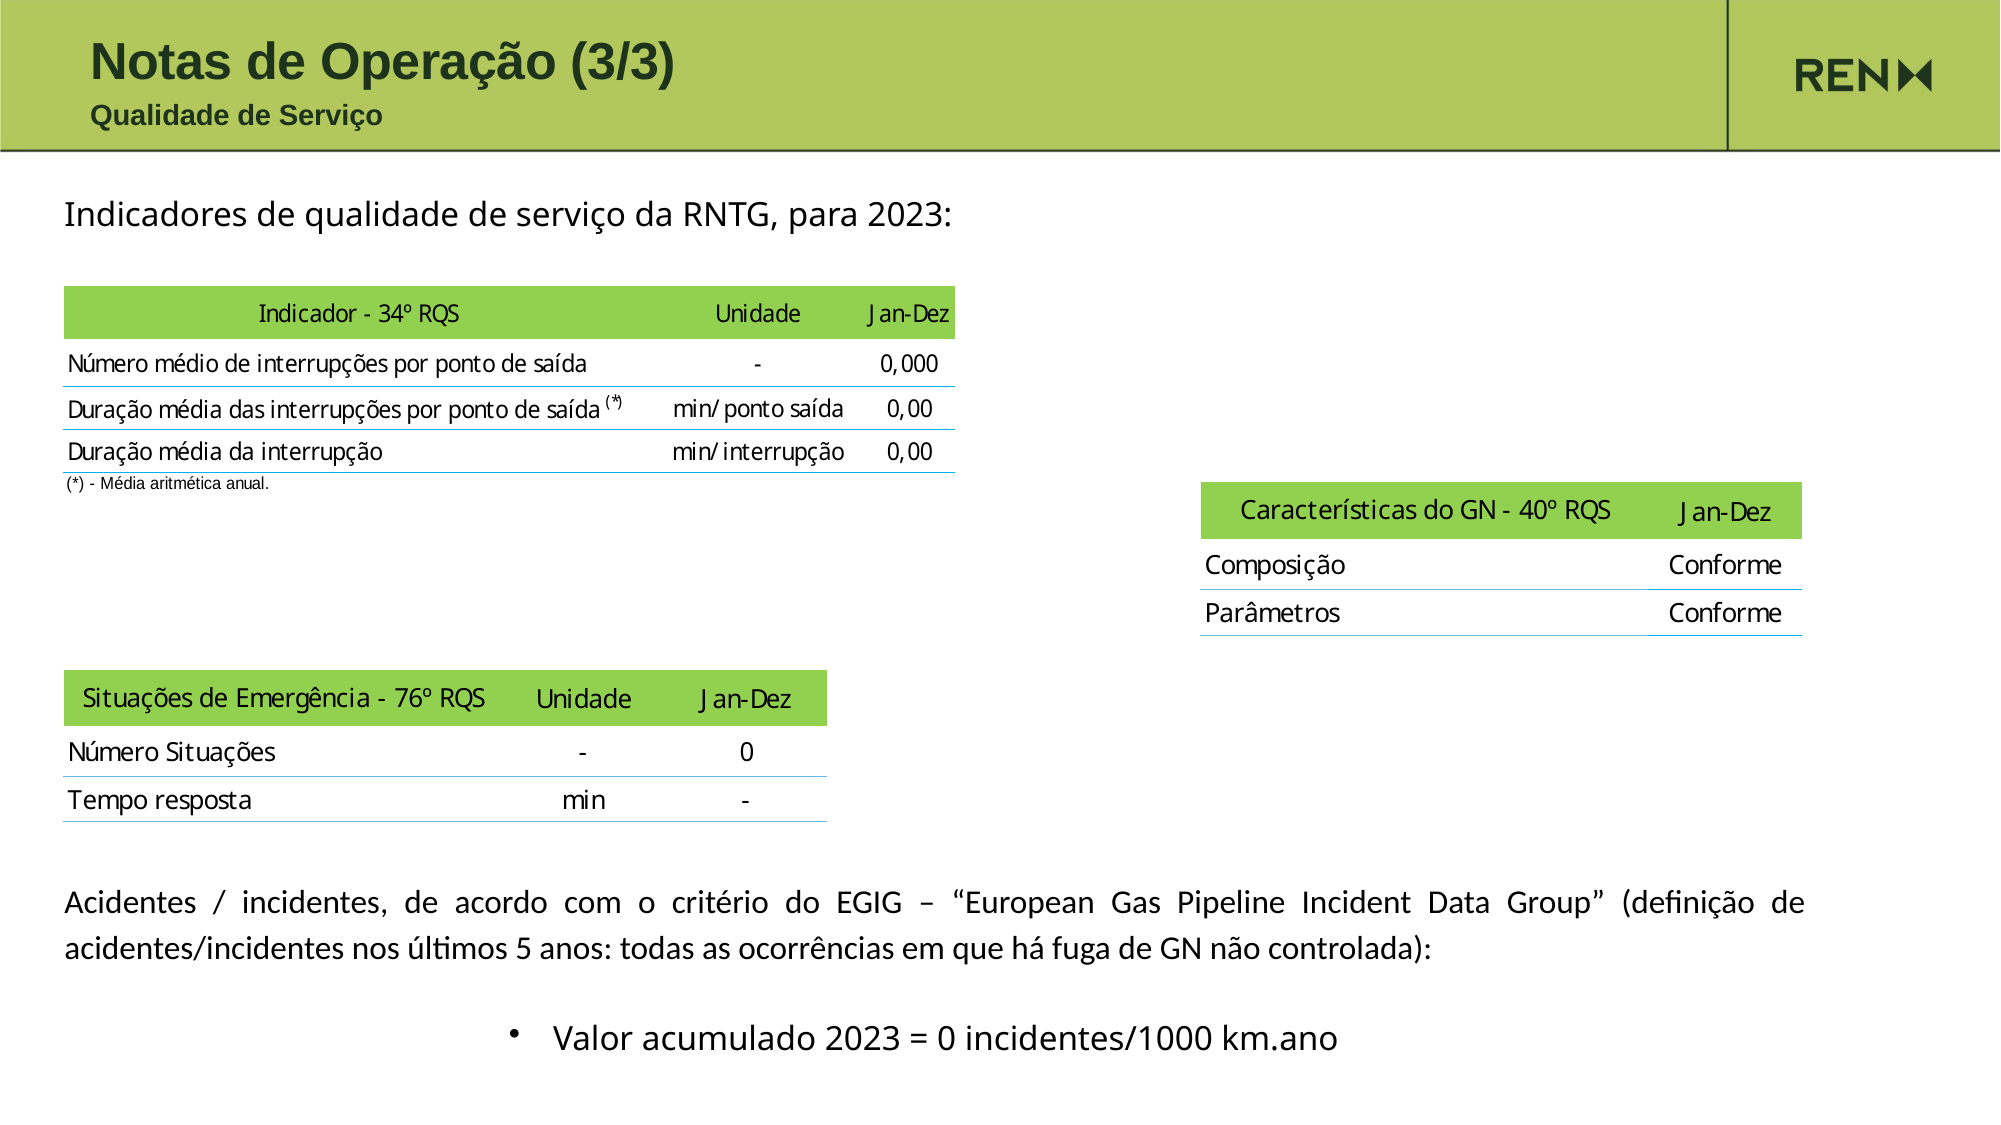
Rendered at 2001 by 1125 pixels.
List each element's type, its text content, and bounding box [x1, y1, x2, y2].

text_box Indicadores de qualidade de serviço da RNTG, para 2023: Acidentes / incidentes, de acordo com o critério do EGIG – “European Gas Pipeline Incident Data Group” (definição de acidentes/incidentes nos últimos 5 anos: todas as ocorrências em que há fuga de GN não controlada): Valor acumulado 2023 = 0 incidentes/1000 km.ano [49, 179, 1823, 1111]
text_box Qualidade de Serviço [88, 94, 1630, 131]
text_box Notas de Operação (3/3) [88, 25, 1630, 90]
picture [0, 0, 2000, 1125]
